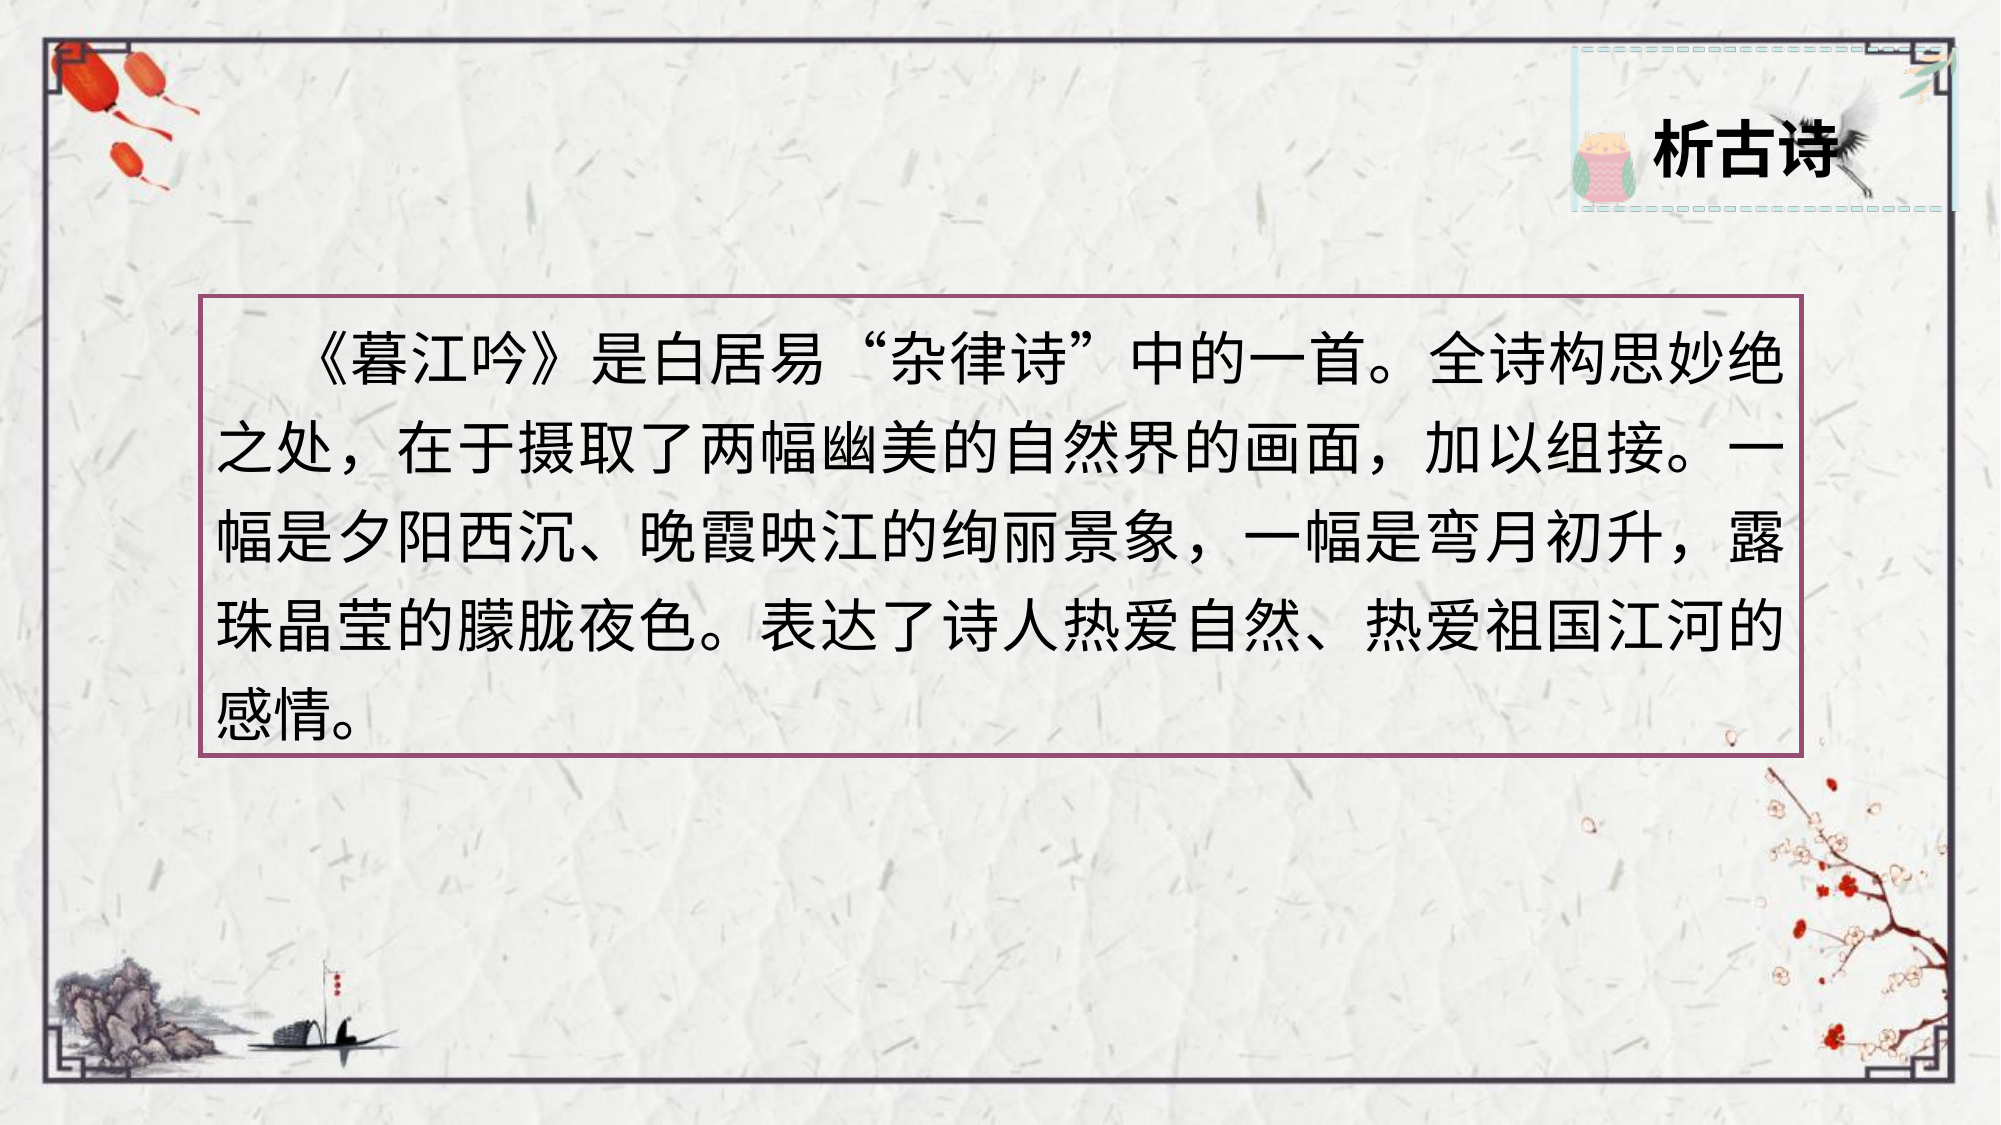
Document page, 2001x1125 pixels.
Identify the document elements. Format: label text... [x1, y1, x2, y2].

picture [0, 0, 2001, 1125]
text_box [1562, 38, 1968, 221]
text_box 《暮江吟》是白居易“杂律诗”中的一首。全诗构思妙绝之处，在于摄取了两幅幽美的自然界的画面，加以组接。一幅是夕阳西沉、晚霞映江的绚丽景象，一幅是弯月初升，露珠晶莹的朦胧夜色。表达了诗人热爱自然、热爱祖国江河的感情。 [200, 296, 1802, 756]
text_box [96, 163, 375, 255]
